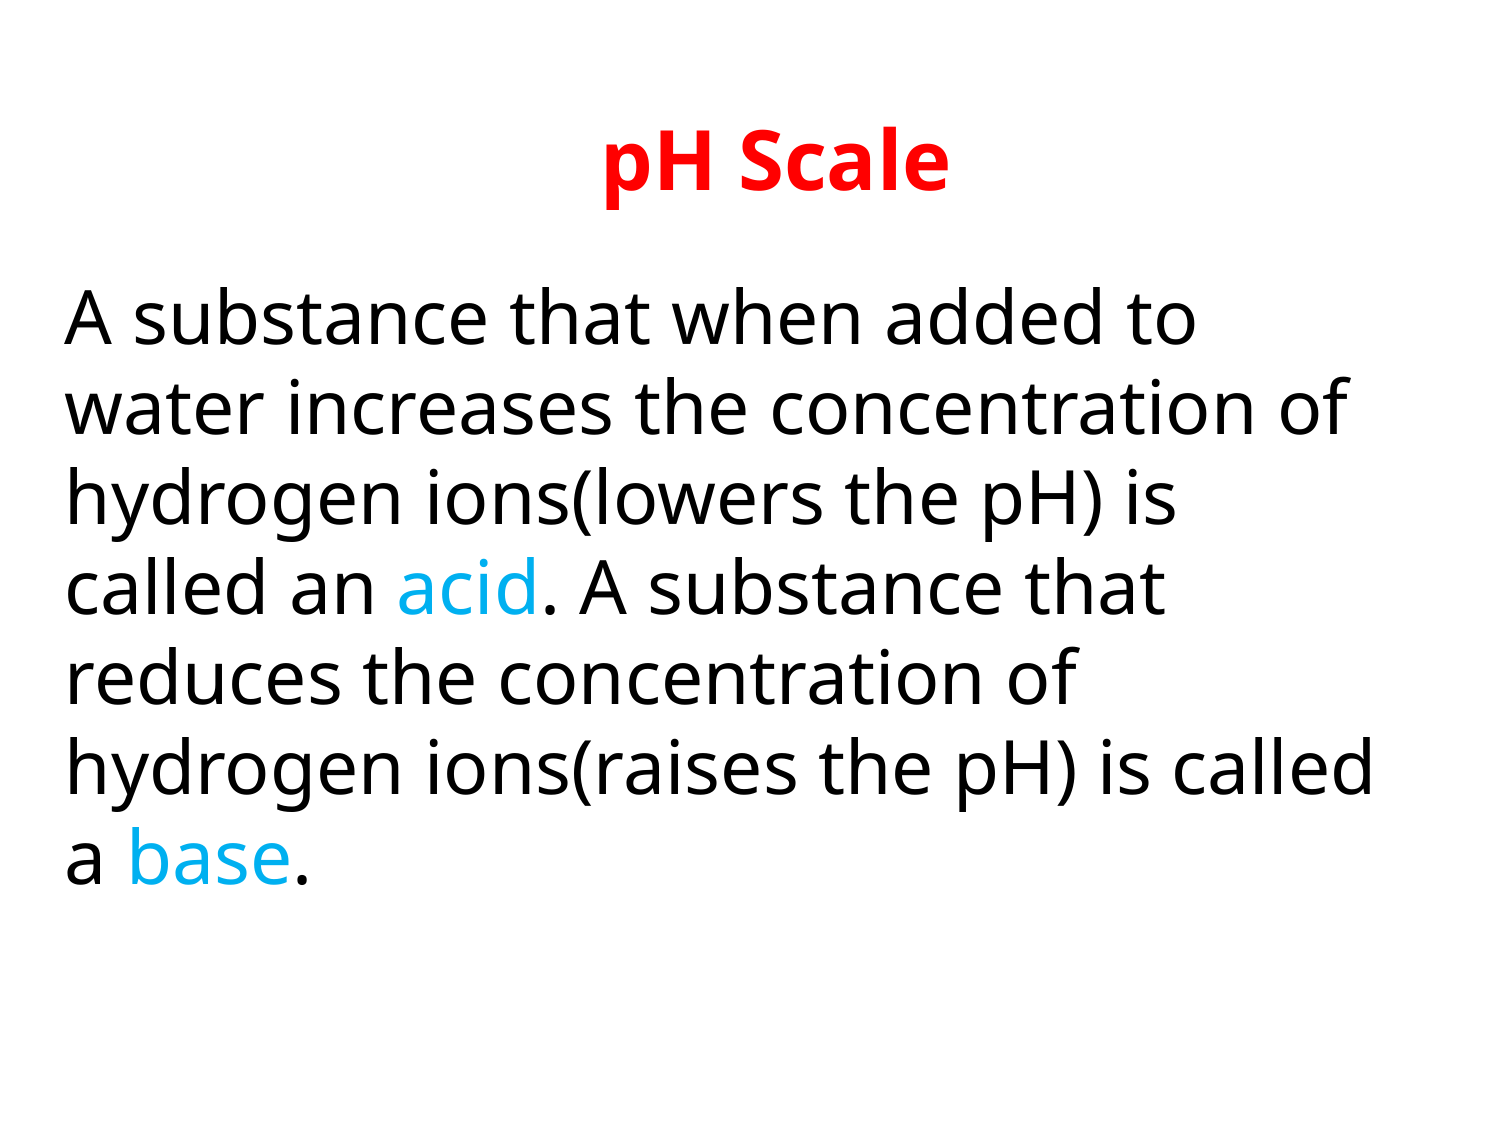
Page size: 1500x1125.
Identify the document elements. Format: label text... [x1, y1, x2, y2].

text_box A substance that when added to water increases the concentration of hydrogen ions(lowers the pH) is called an acid. A substance that reduces the concentration of hydrogen ions(raises the pH) is called a base. [49, 262, 1400, 908]
text_box pH Scale [585, 99, 967, 215]
